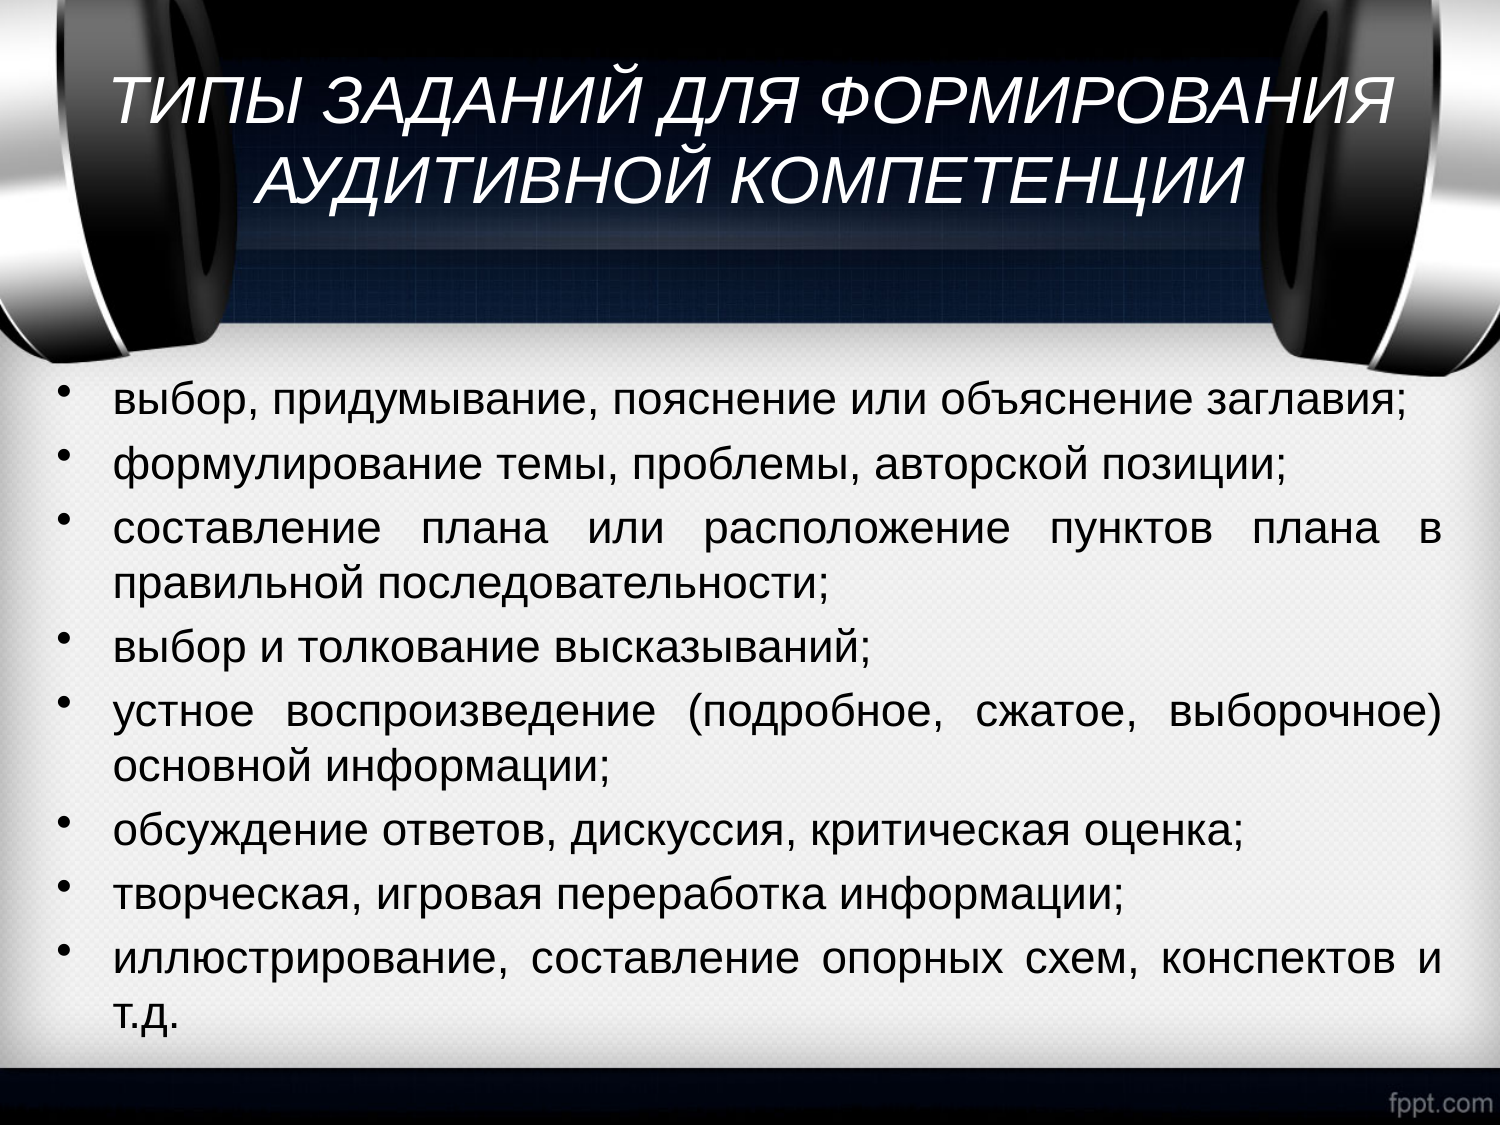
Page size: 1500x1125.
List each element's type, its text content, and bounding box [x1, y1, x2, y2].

list выбор, придумывание, пояснение или объяснение заглавия; формулирование темы, проблемы, авторской позиции; составление плана или расположение пунктов плана в правильной последовательности; выбор и толкование высказываний; устное воспроизведение (подробное, сжатое, выборочное) основной информации; обсуждение ответов, дискуссия, критическая оценка; творческая, игровая переработка информации; иллюстрирование, составление опорных схем, конспектов и т.д. [41, 361, 1459, 1053]
picture [0, 0, 1500, 1125]
title ТИПЫ ЗАДАНИЙ ДЛЯ ФОРМИРОВАНИЯ АУДИТИВНОЙ КОМПЕТЕНЦИИ [76, 42, 1427, 231]
